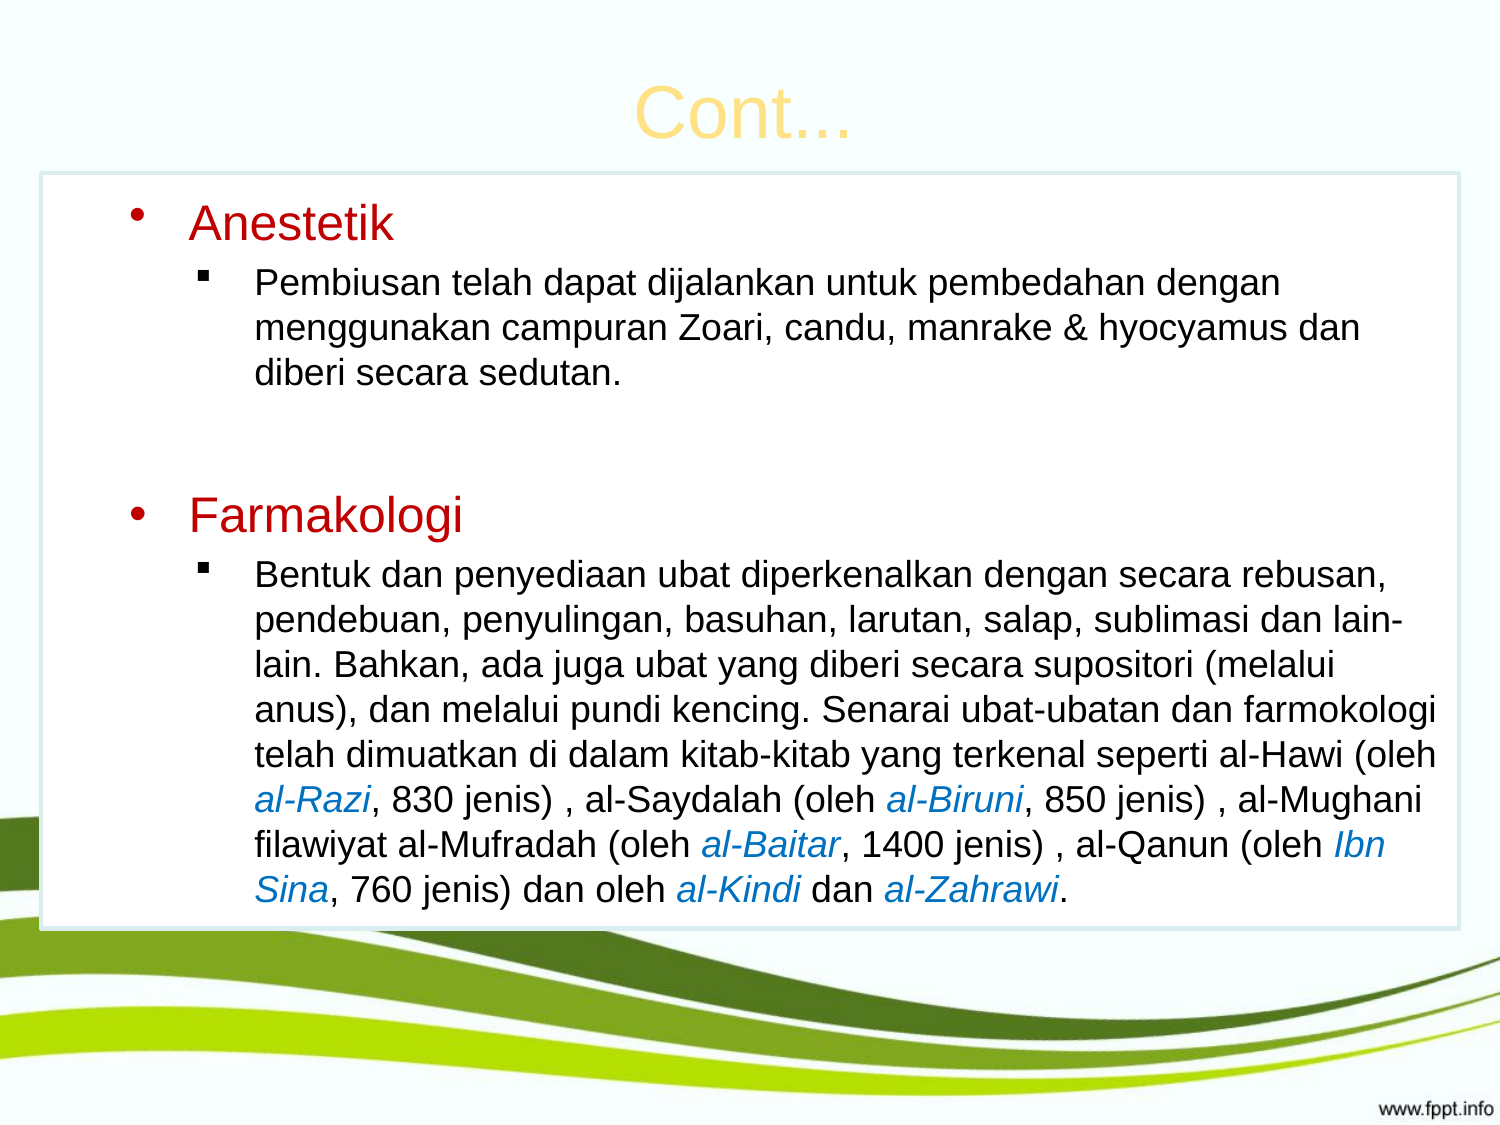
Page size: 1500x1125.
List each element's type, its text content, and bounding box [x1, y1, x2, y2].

picture [0, 0, 1500, 1125]
title Cont... [41, 45, 1447, 171]
list Anestetik Pembiusan telah dapat dijalankan untuk pembedahan dengan menggunakan campuran Zoari, candu, manrake & hyocyamus dan diberi secara sedutan. Farmakologi Bentuk dan penyediaan ubat diperkenalkan dengan secara rebusan, pendebuan, penyulingan, basuhan, larutan, salap, sublimasi dan lain-lain. Bahkan, ada juga ubat yang diberi secara supositori (melalui anus), dan melalui pundi kencing. Senarai ubat-ubatan dan farmokologi telah dimuatkan di dalam kitab-kitab yang terkenal seperti al-Hawi (oleh al-Razi, 830 jenis) , al-Saydalah (oleh al-Biruni, 850 jenis) , al-Mughani filawiyat al-Mufradah (oleh al-Baitar, 1400 jenis) , al-Qanun (oleh Ibn Sina, 760 jenis) dan oleh al-Kindi dan al-Zahrawi. [39, 171, 1461, 931]
